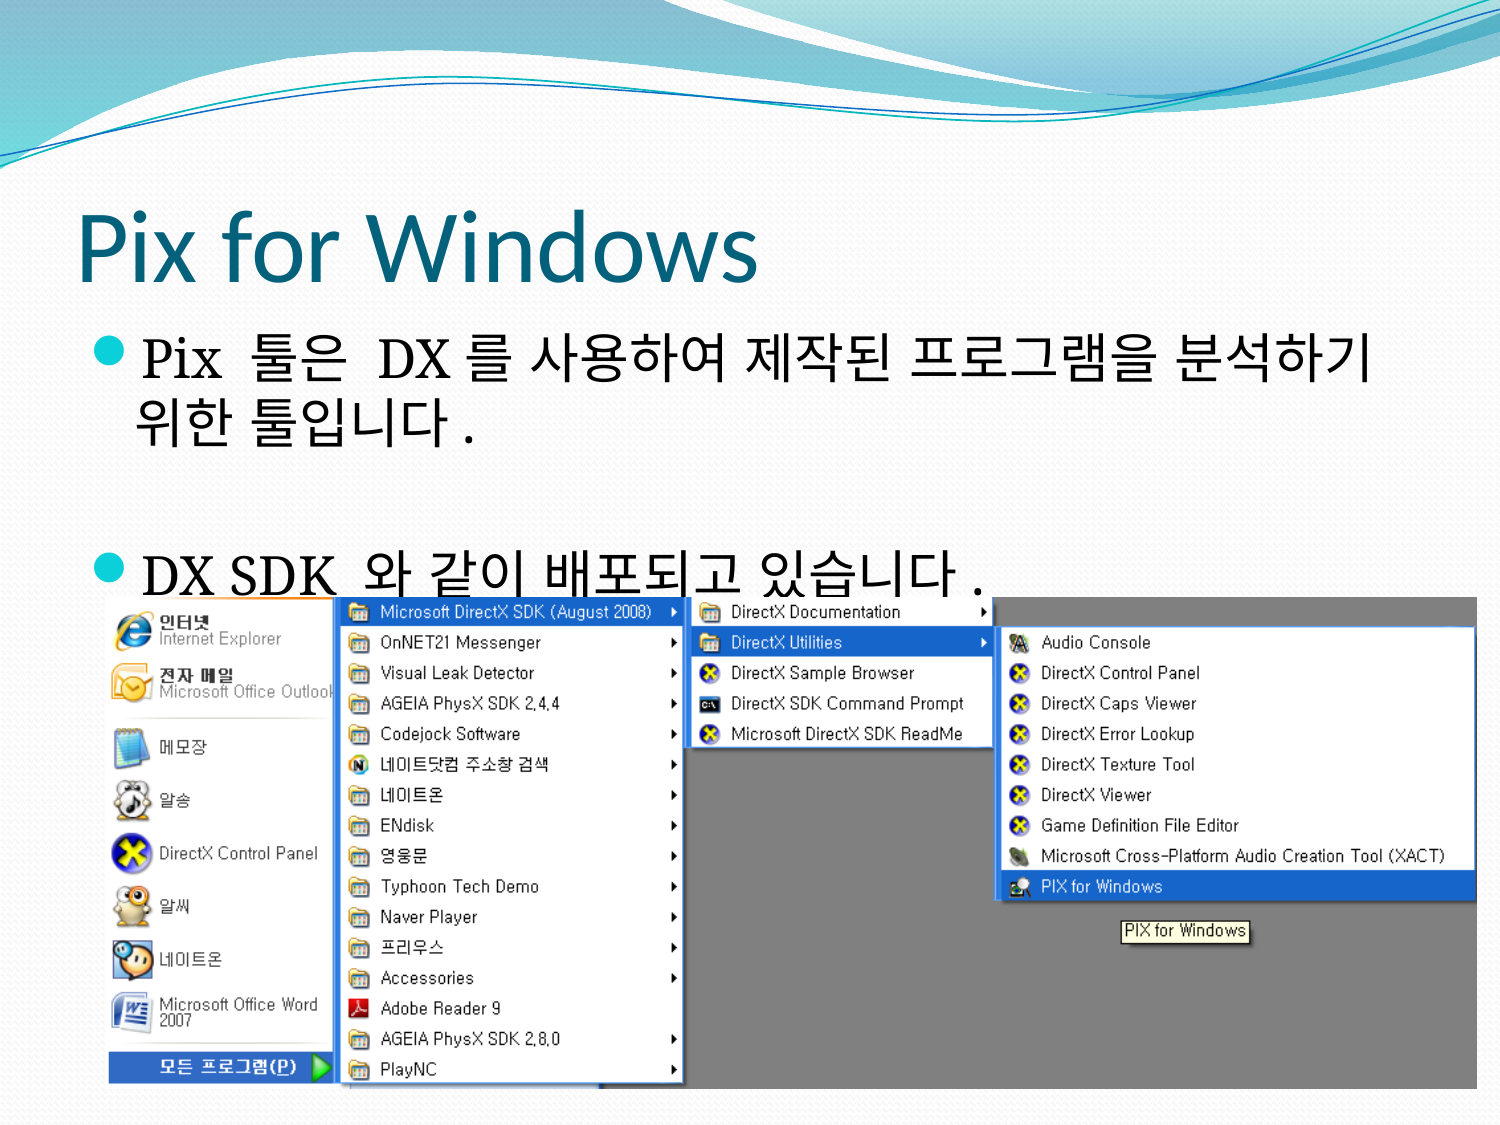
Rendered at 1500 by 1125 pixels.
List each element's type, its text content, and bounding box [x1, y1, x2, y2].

list Pix 툴은 DX를 사용하여 제작된 프로그램을 분석하기 위한 툴입니다. DX SDK 와 같이 배포되고 있습니다. [75, 317, 1425, 1038]
title Pix for Windows [75, 115, 1425, 303]
picture [105, 597, 1477, 1089]
